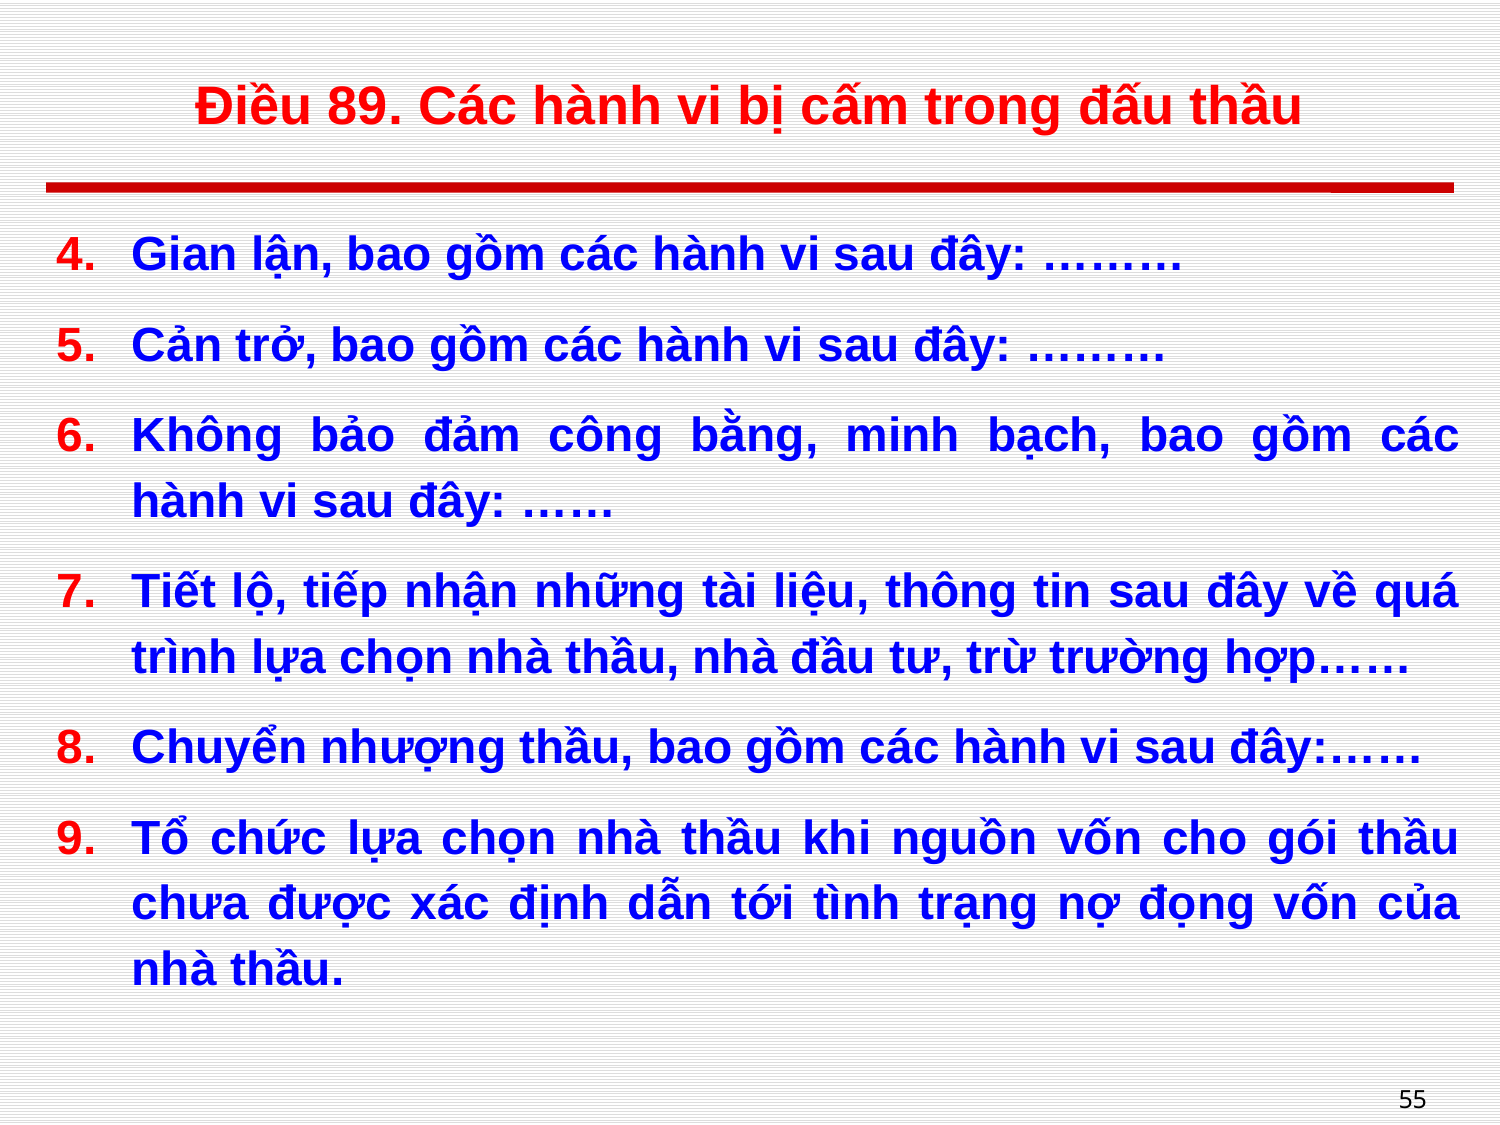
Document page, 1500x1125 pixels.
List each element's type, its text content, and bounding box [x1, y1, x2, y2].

title Điều 89. Các hành vi bị cấm trong đấu thầu [38, 24, 1463, 175]
text_box Gian lận, bao gồm các hành vi sau đây: ……… Cản trở, bao gồm các hành vi sau đây: ……… Không bảo đảm công bằng, minh bạch, bao gồm các hành vi sau đây: …… Tiết lộ, tiếp nhận những tài liệu, thông tin sau đây về quá trình lựa chọn nhà thầu, nhà đầu tư, trừ trường hợp…… Chuyển nhượng thầu, bao gồm các hành vi sau đây:…… Tổ chức lựa chọn nhà thầu khi nguồn vốn cho gói thầu chưa được xác định dẫn tới tình trạng nợ đọng vốn của nhà thầu. [23, 199, 1477, 1088]
